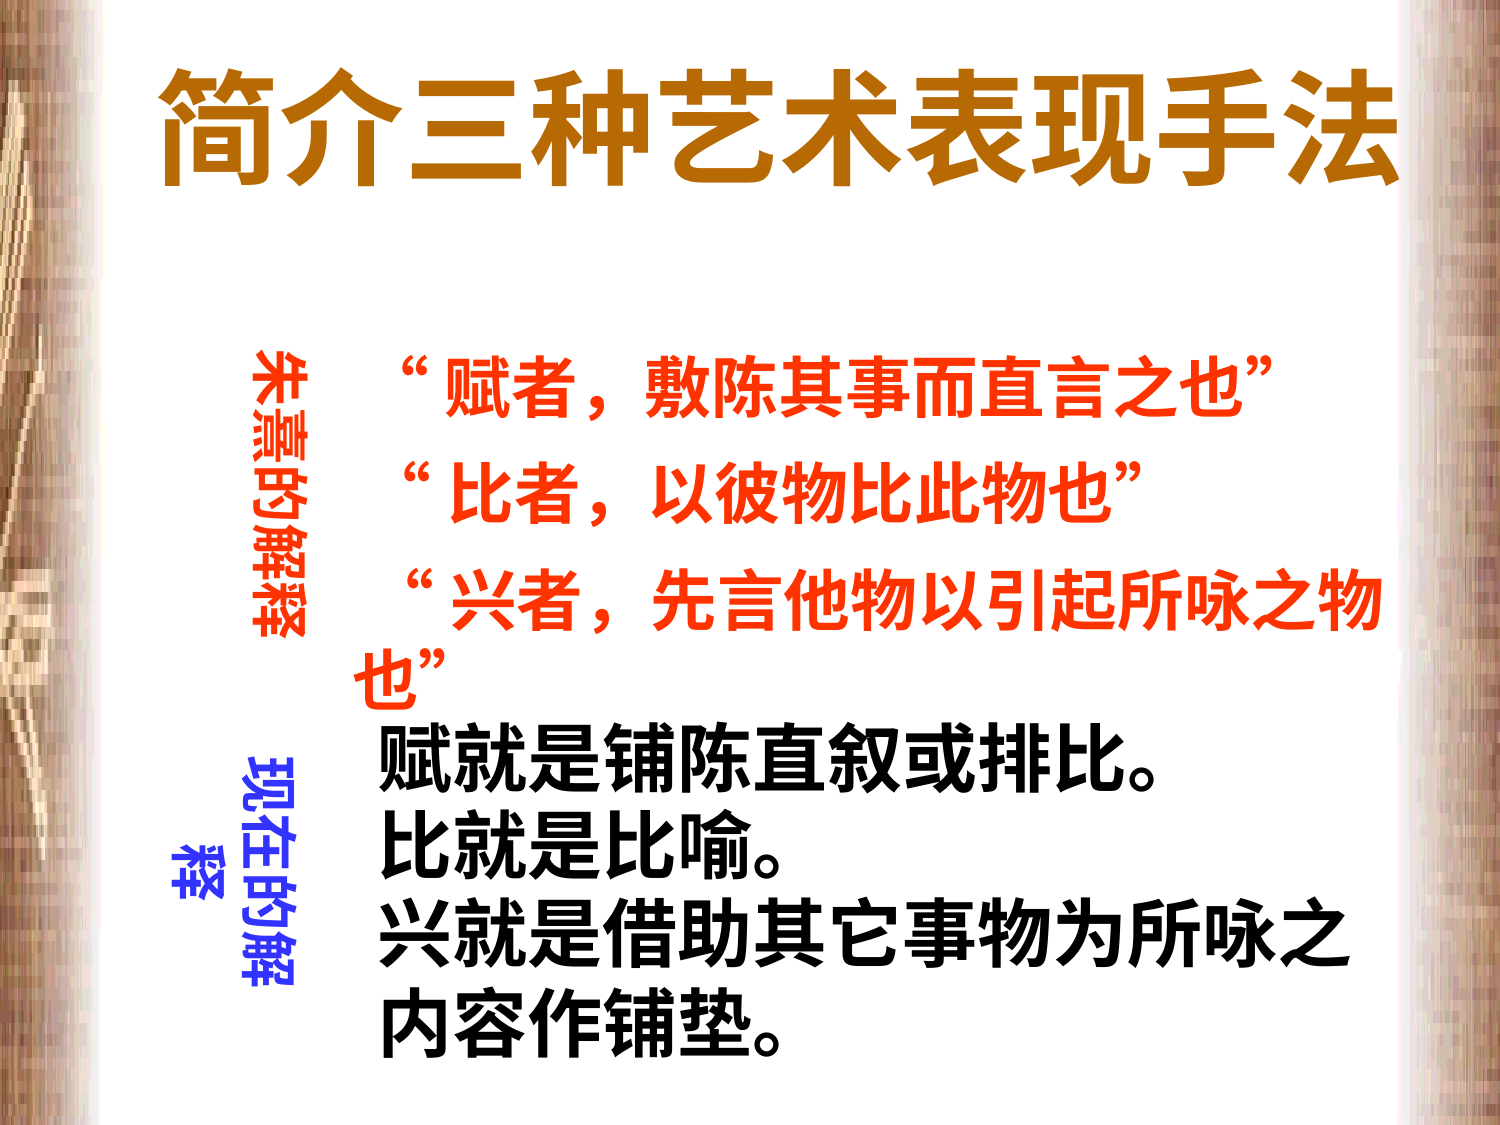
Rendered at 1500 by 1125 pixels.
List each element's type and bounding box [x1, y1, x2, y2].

text_box [337, 337, 1499, 647]
picture [0, 0, 1500, 1125]
text_box [362, 703, 1401, 1077]
